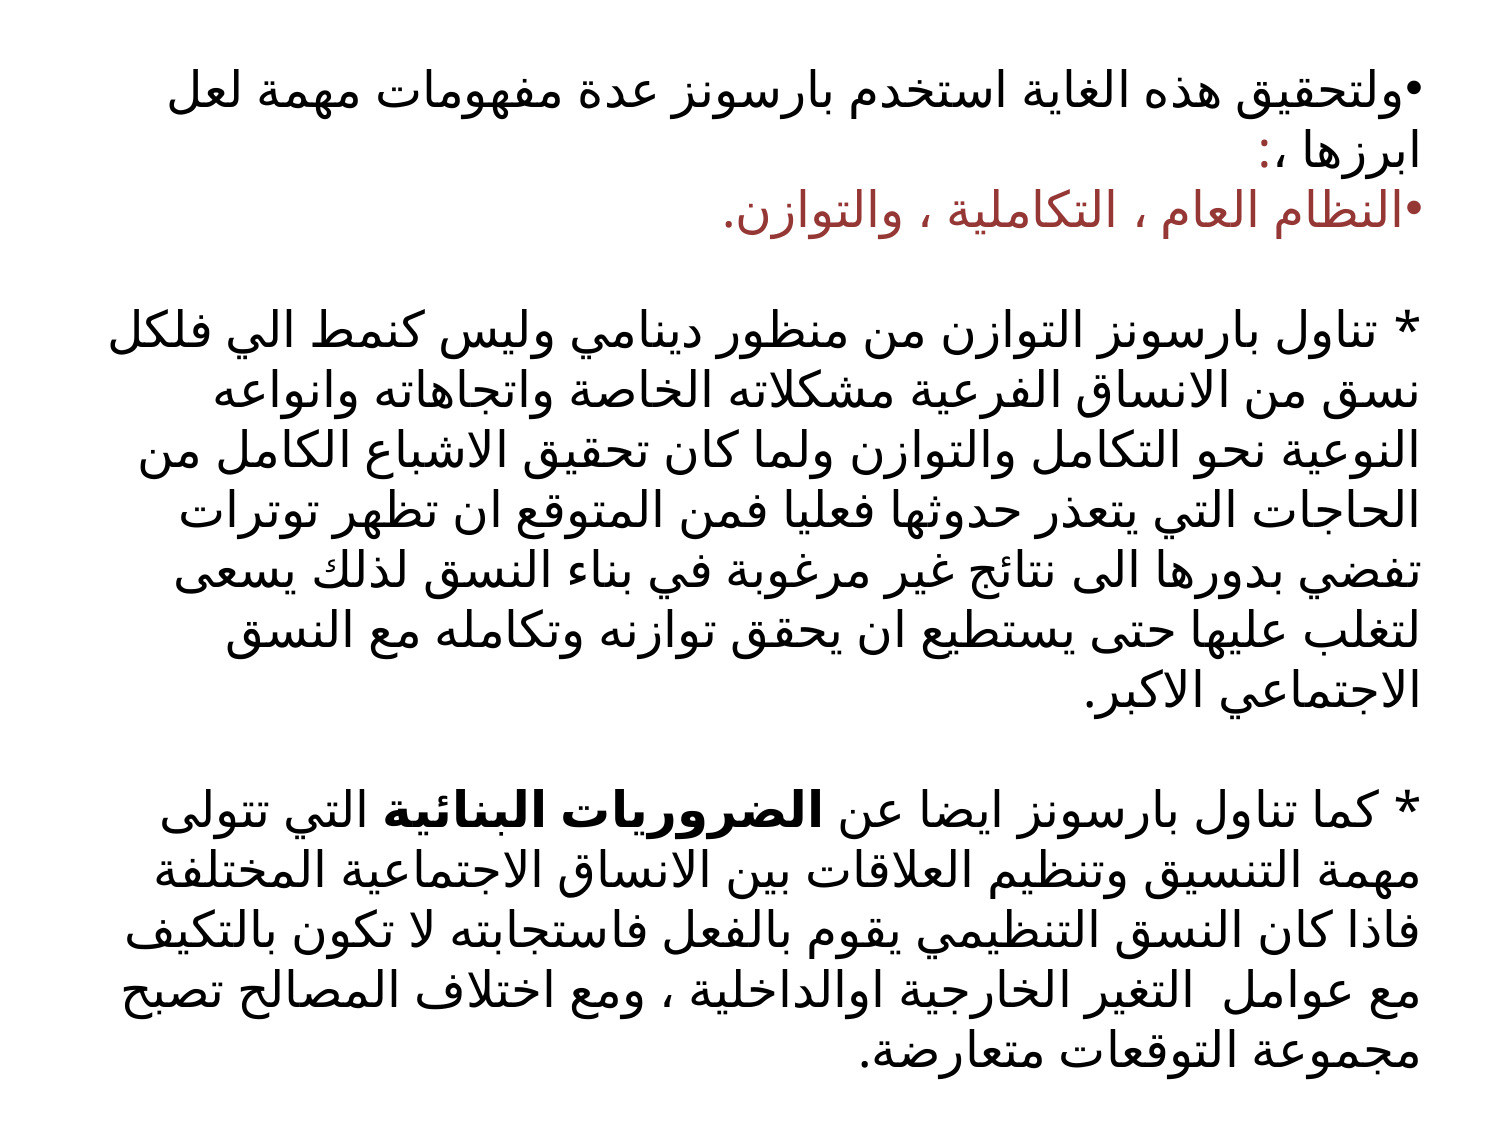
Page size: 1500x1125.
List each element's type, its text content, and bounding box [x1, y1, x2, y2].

text_box ولتحقيق هذه الغاية استخدم بارسونز عدة مفهومات مهمة لعل ابرزها ،: النظام العام ، التكاملية ، والتوازن. * تناول بارسونز التوازن من منظور دينامي وليس كنمط الي فلكل نسق من الانساق الفرعية مشكلاته الخاصة واتجاهاته وانواعه النوعية نحو التكامل والتوازن ولما كان تحقيق الاشباع الكامل من الحاجات التي يتعذر حدوثها فعليا فمن المتوقع ان تظهر توترات تفضي بدورها الى نتائج غير مرغوبة في بناء النسق لذلك يسعى لتغلب عليها حتى يستطيع ان يحقق توازنه وتكامله مع النسق الاجتماعي الاكبر. * كما تناول بارسونز ايضا عن الضروريات البنائية التي تتولى مهمة التنسيق وتنظيم العلاقات بين الانساق الاجتماعية المختلفة فاذا كان النسق التنظيمي يقوم بالفعل فاستجابته لا تكون بالتكيف مع عوامل التغير الخارجية اوالداخلية ، ومع اختلاف المصالح تصبح مجموعة التوقعات متعارضة. [87, 49, 1438, 1125]
